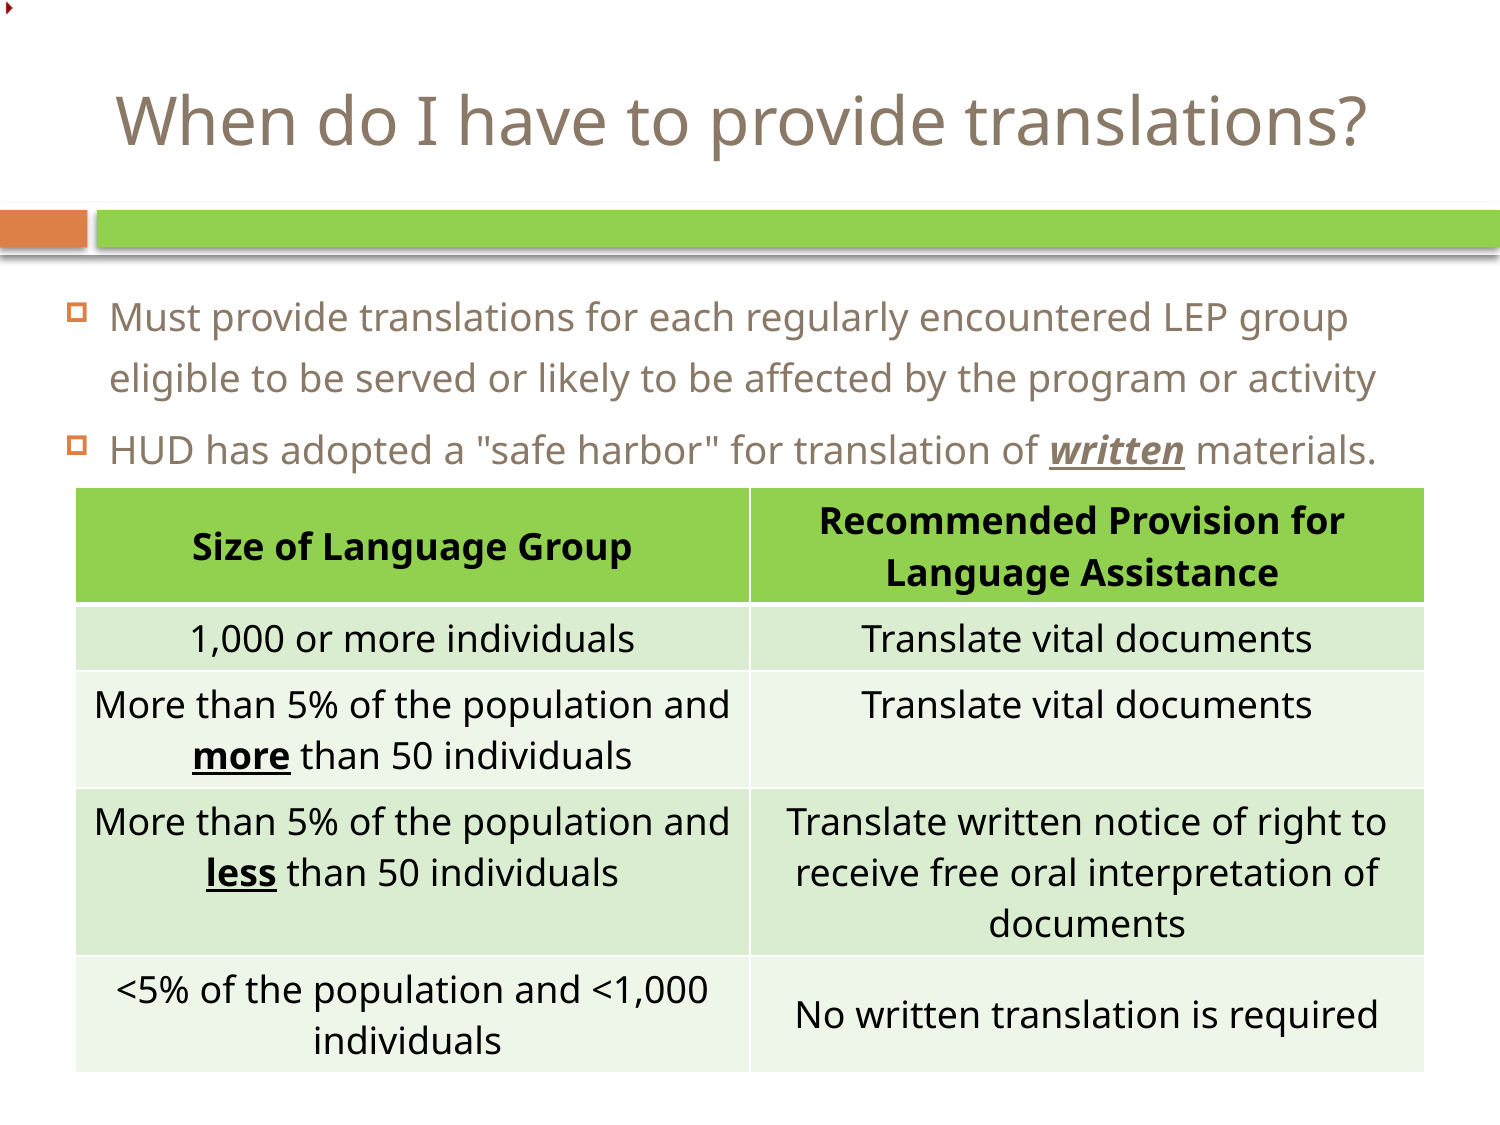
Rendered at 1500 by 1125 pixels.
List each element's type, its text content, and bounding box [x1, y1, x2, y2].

table_cell More than 5% of the population and less than 50 individuals [76, 789, 749, 955]
picture [0, 0, 16, 16]
table_cell Translate written notice of right to receive free oral interpretation of documents [751, 789, 1424, 955]
table_cell More than 5% of the population and more than 50 individuals [76, 672, 749, 787]
table_cell Translate vital documents [751, 607, 1424, 670]
table_cell No written translation is required [751, 957, 1424, 1072]
table_header Recommended Provision for Language Assistance [751, 488, 1424, 602]
table_cell 1,000 or more individuals [76, 607, 749, 670]
table_header Size of Language Group [76, 488, 749, 602]
text_box Must provide translations for each regularly encountered LEP group eligible to be served or likely to be affected by the program or activity HUD has adopted a "safe harbor" for translation of written materials. [50, 274, 1450, 488]
table_cell Translate vital documents [751, 672, 1424, 787]
table_cell <5% of the population and <1,000 individuals [76, 957, 749, 1072]
title When do I have to provide translations? [100, 37, 1438, 200]
